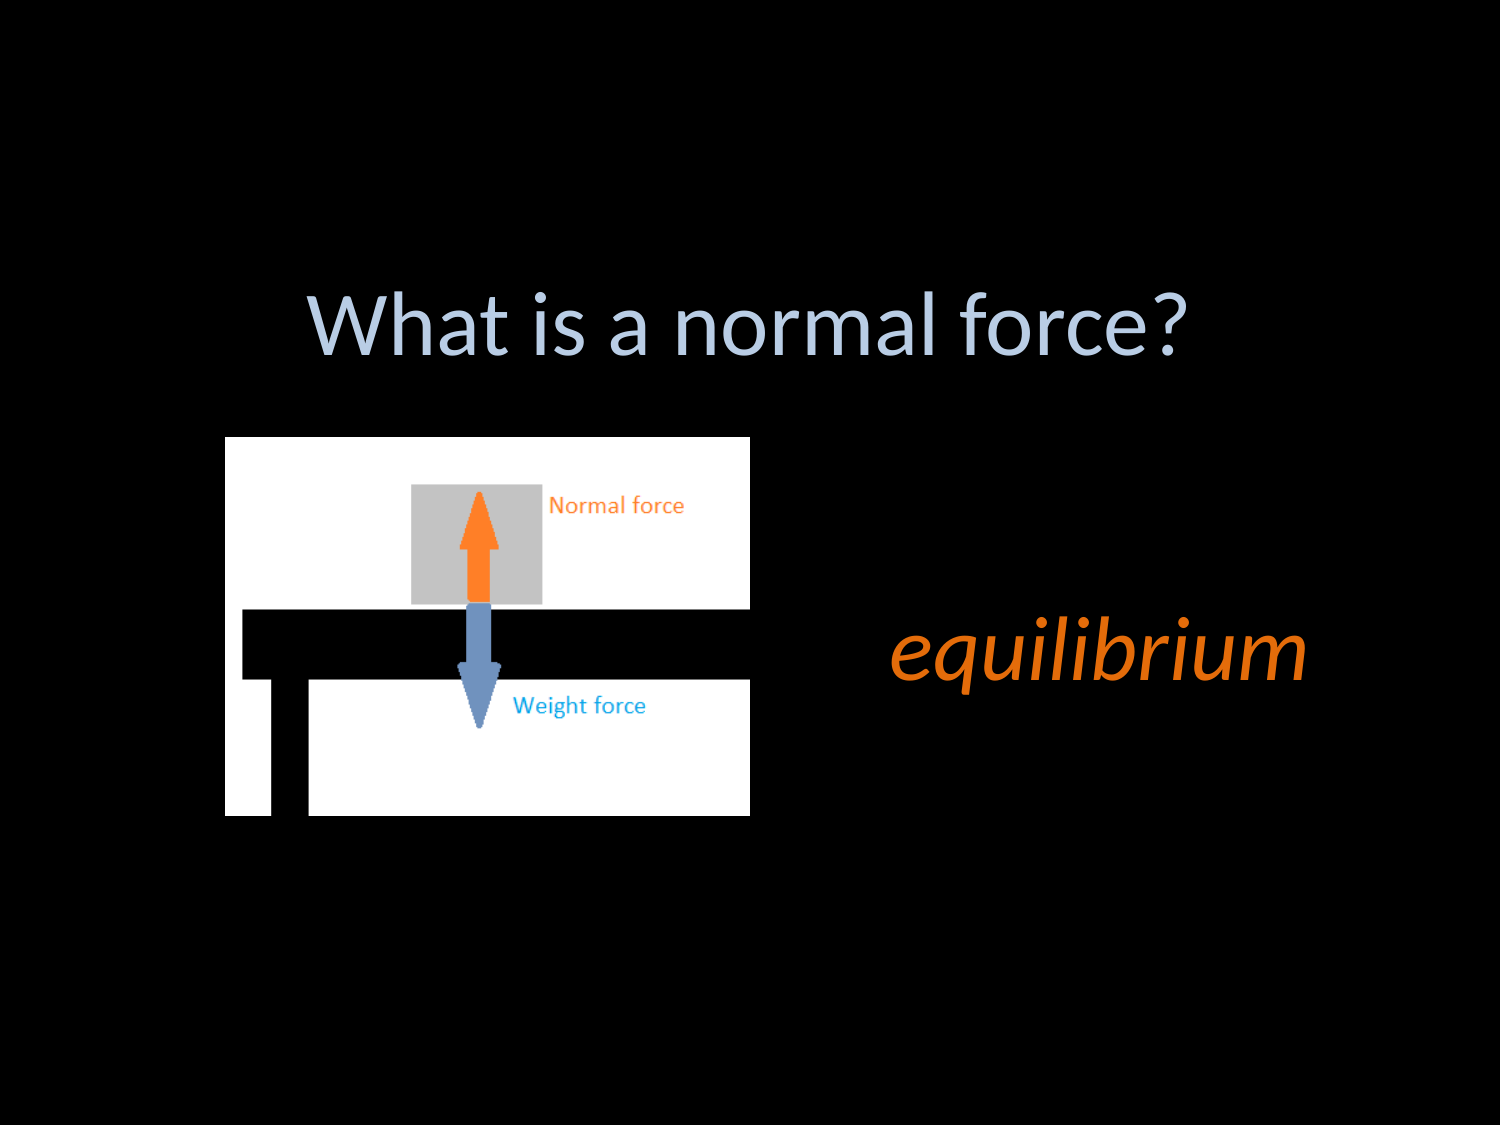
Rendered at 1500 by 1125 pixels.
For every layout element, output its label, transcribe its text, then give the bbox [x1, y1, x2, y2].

text_box equilibrium [754, 549, 1450, 738]
title What is a normal force? [75, 224, 1425, 413]
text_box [224, 437, 751, 816]
